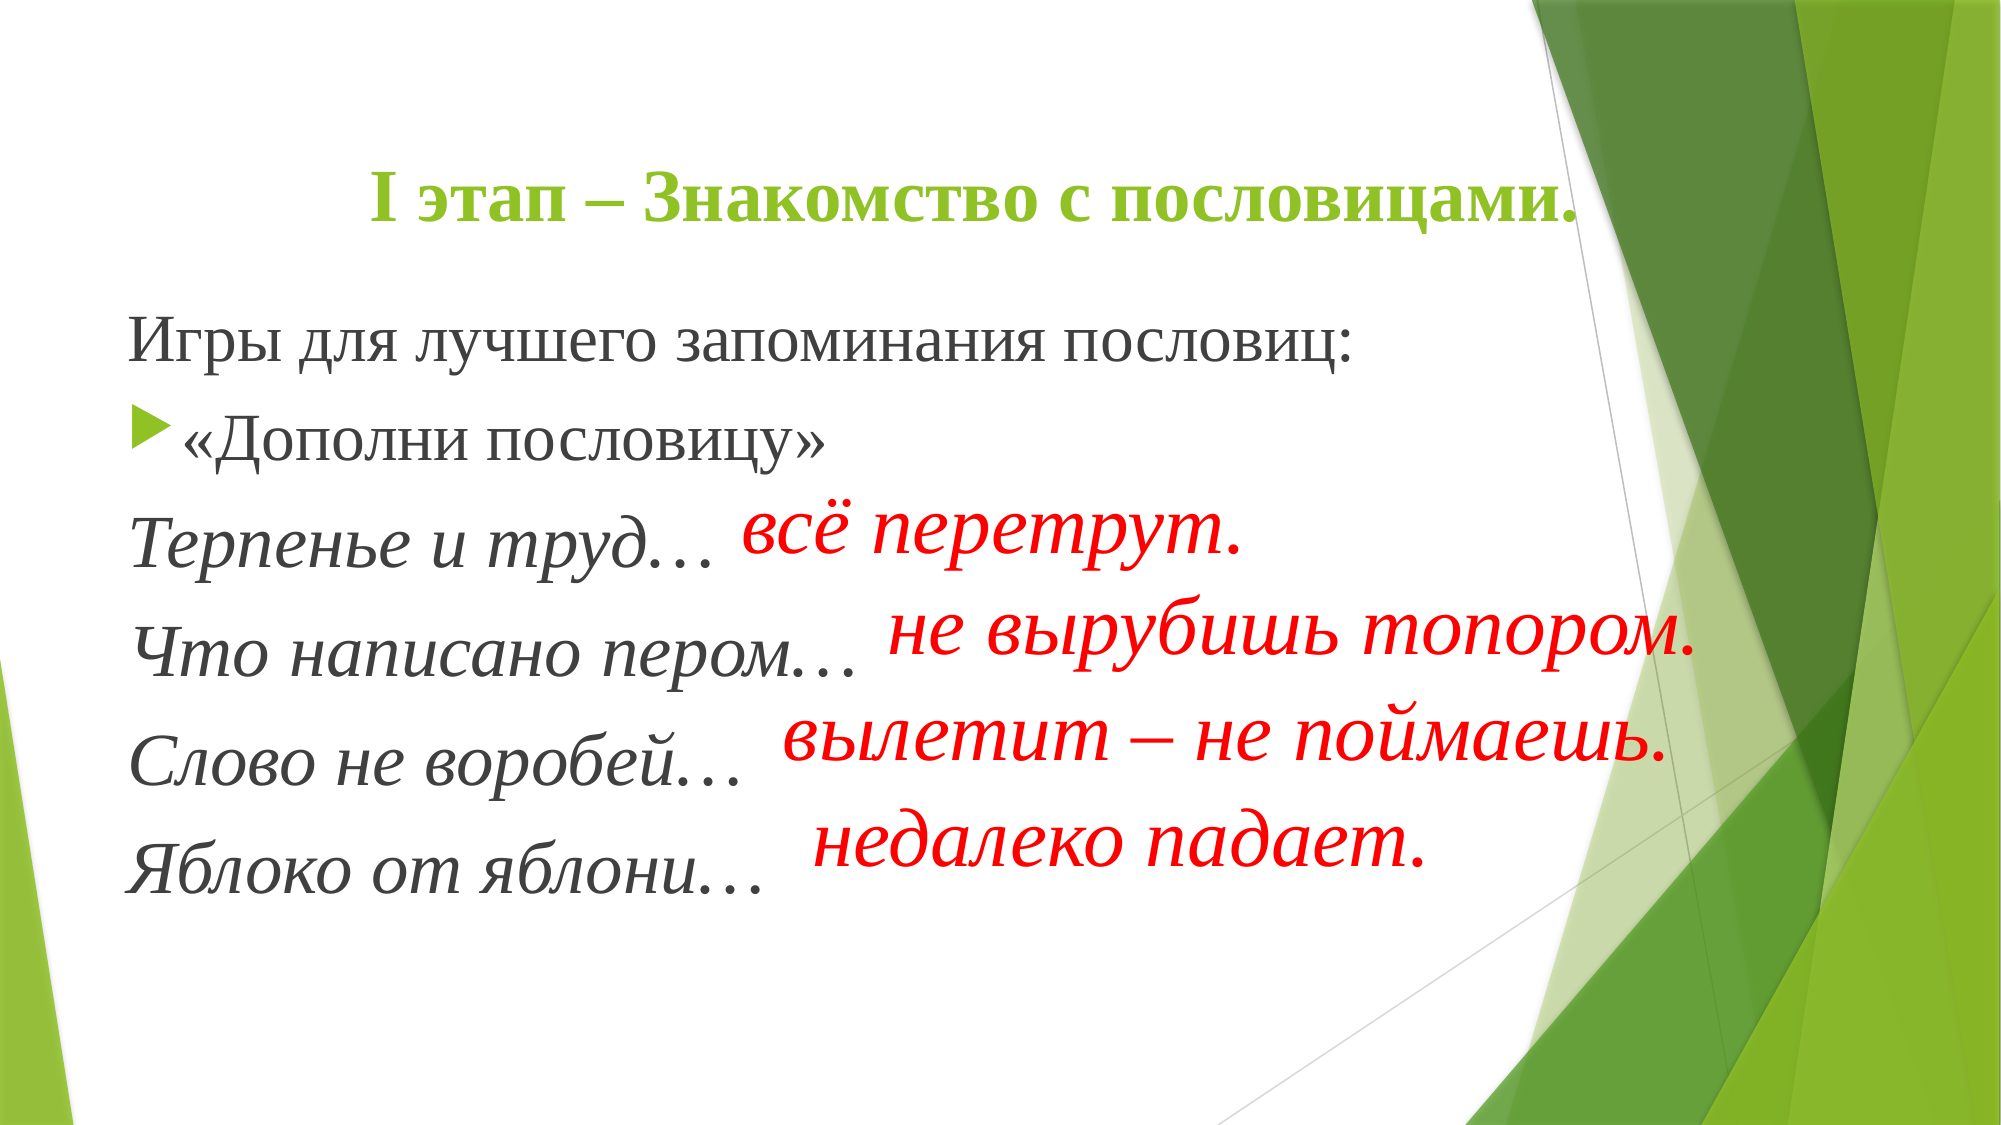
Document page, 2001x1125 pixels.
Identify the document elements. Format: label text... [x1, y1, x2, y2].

text_box недалеко падает. [797, 775, 1447, 891]
list Игры для лучшего запоминания пословиц: «Дополни пословицу» Терпенье и труд… Что написано пером… Слово не воробей… Яблоко от яблони… [112, 286, 1523, 923]
text_box не вырубишь топором. [872, 564, 1717, 679]
text_box всё перетрут. [726, 462, 1262, 578]
text_box вылетит – не поймаешь. [768, 669, 1688, 785]
title I этап – Знакомство с пословицами. [112, 139, 1838, 357]
